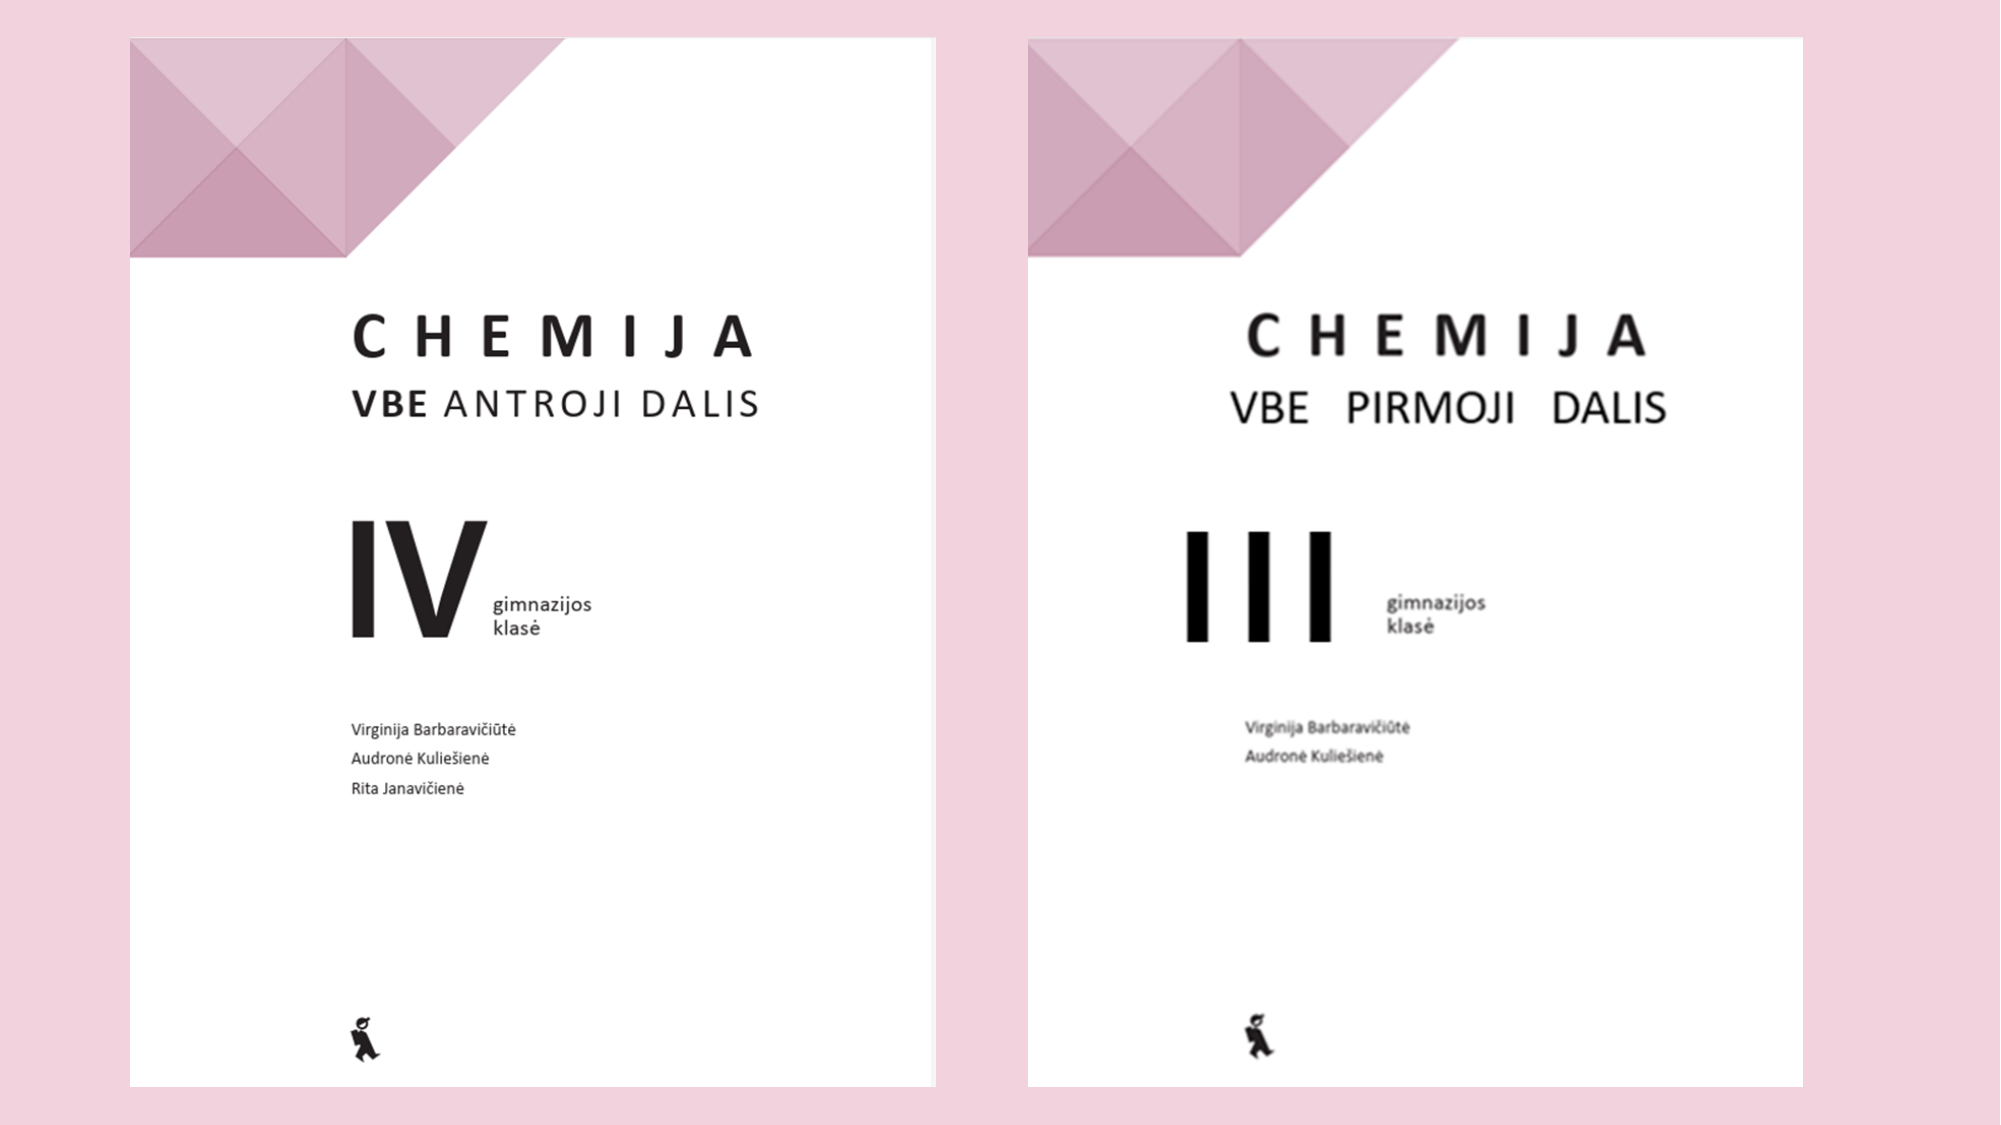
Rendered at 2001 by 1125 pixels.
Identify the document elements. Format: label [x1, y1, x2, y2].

picture [1027, 37, 1803, 1088]
picture [130, 37, 936, 1088]
